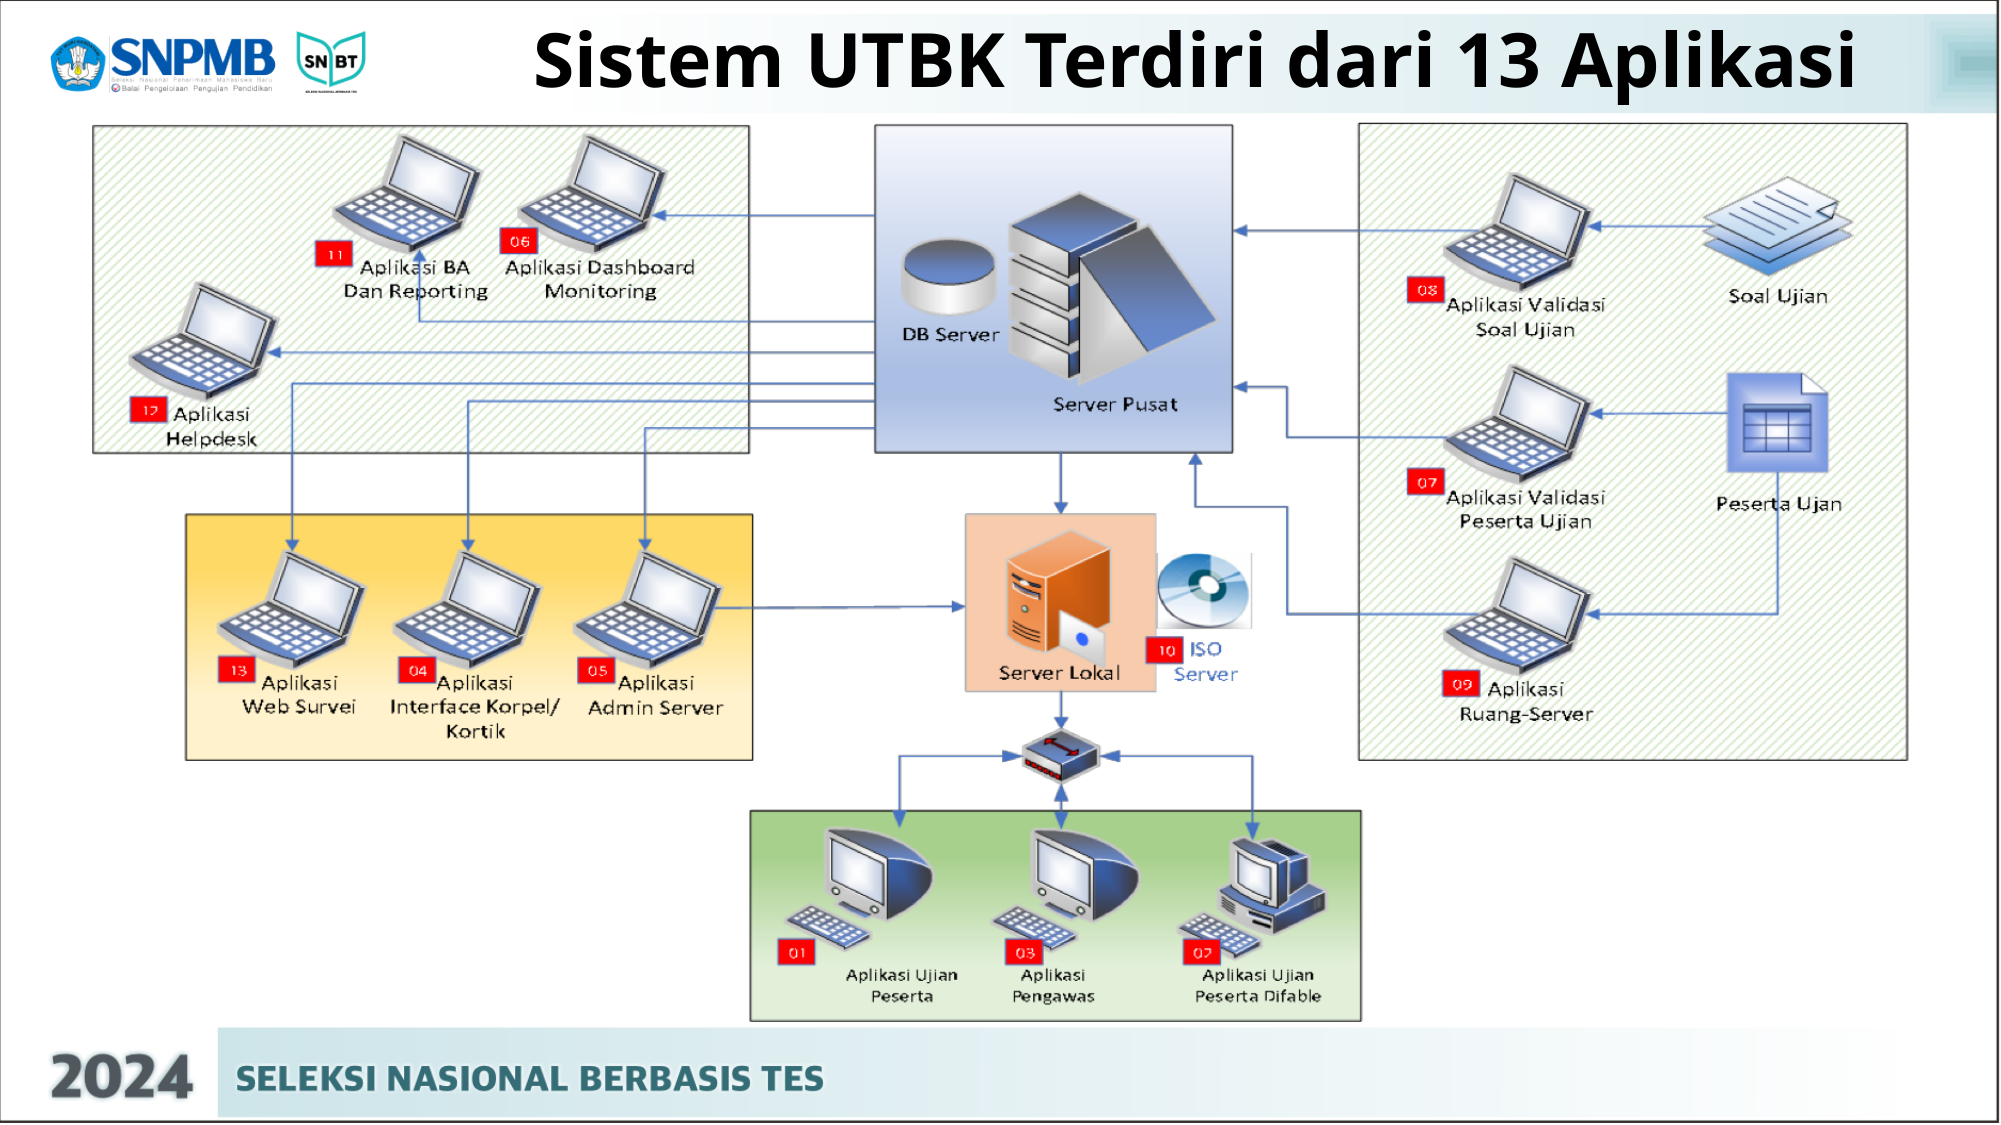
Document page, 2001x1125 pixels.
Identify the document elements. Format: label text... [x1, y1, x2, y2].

title Sistem UTBK Terdiri dari 13 Aplikasi [483, 19, 1910, 108]
picture [0, 0, 2000, 1123]
